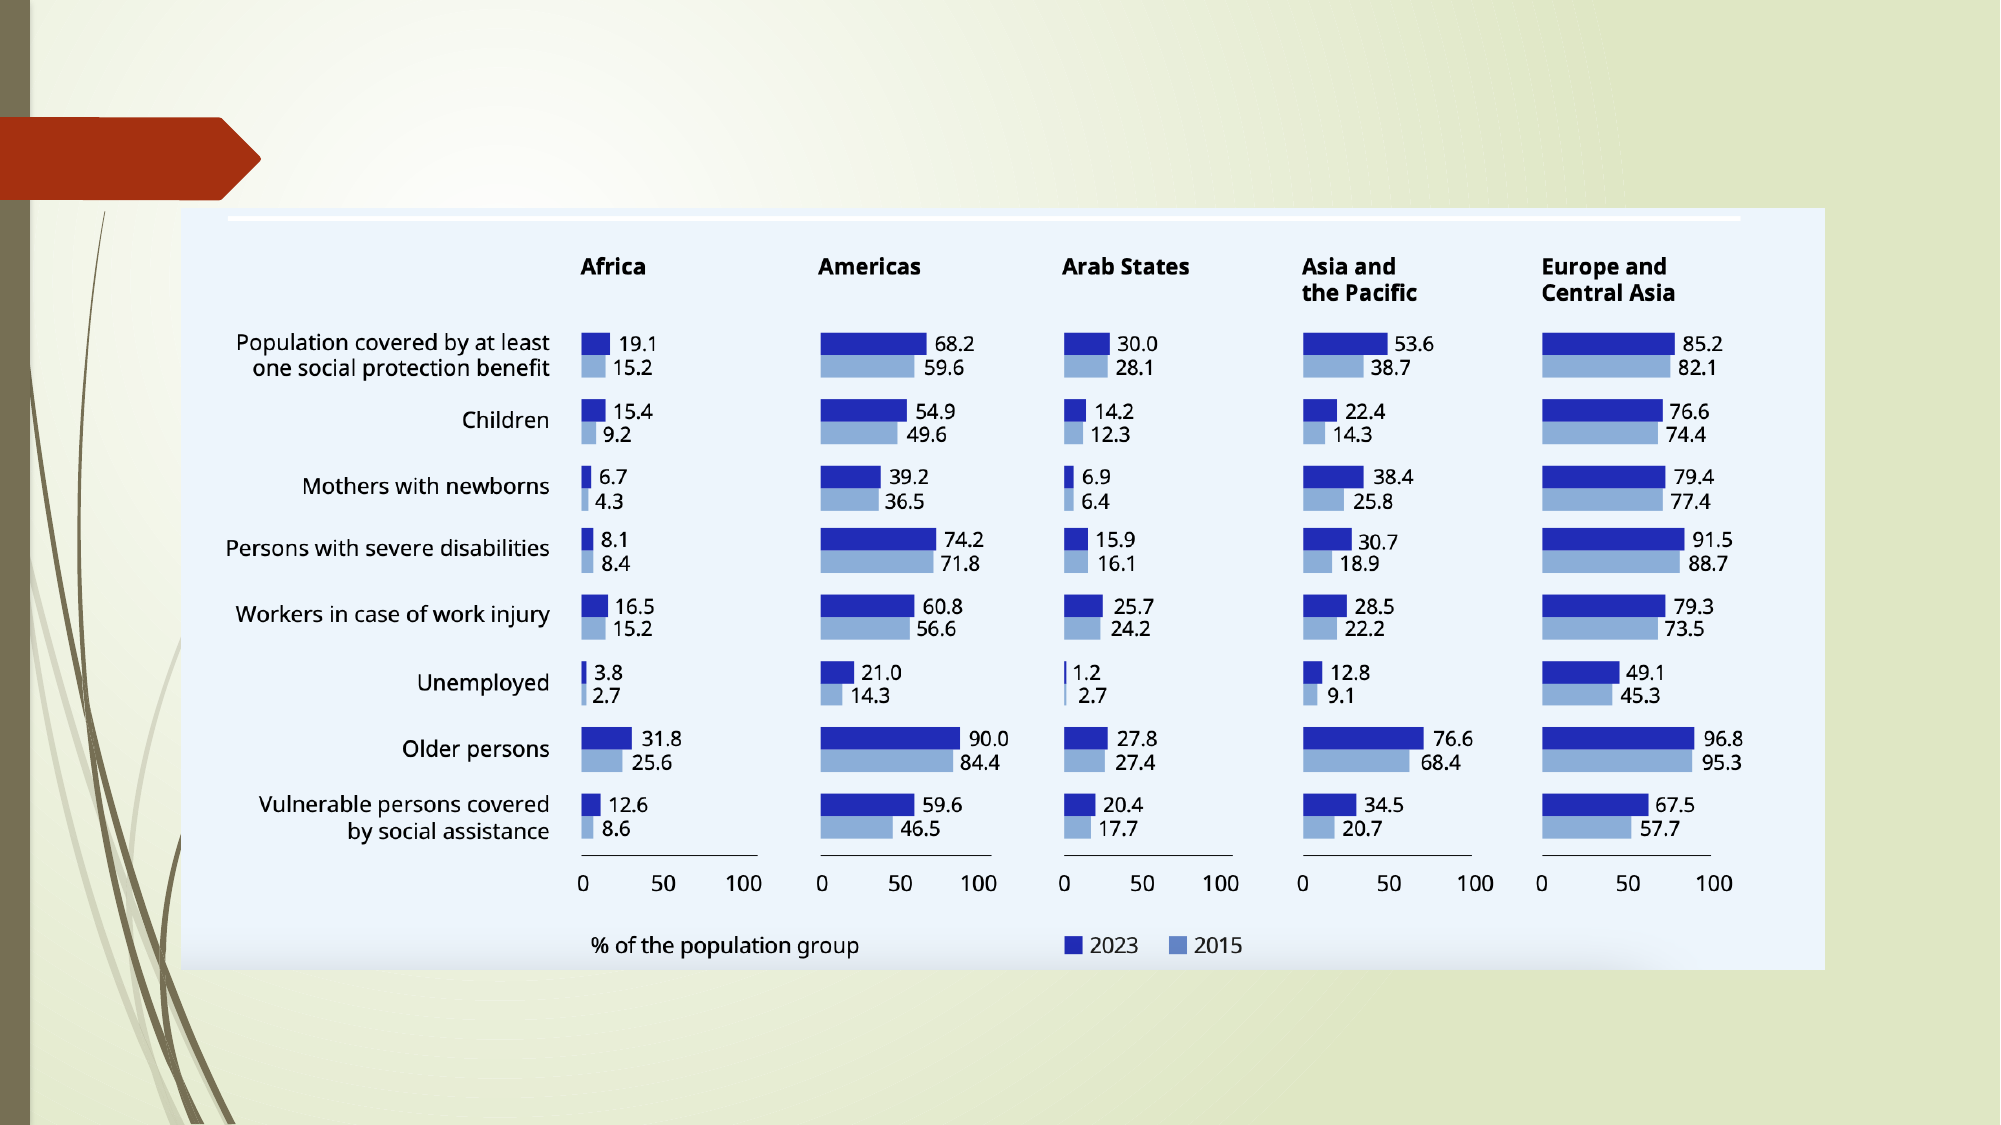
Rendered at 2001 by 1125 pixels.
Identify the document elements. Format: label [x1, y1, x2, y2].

list [181, 208, 1826, 970]
